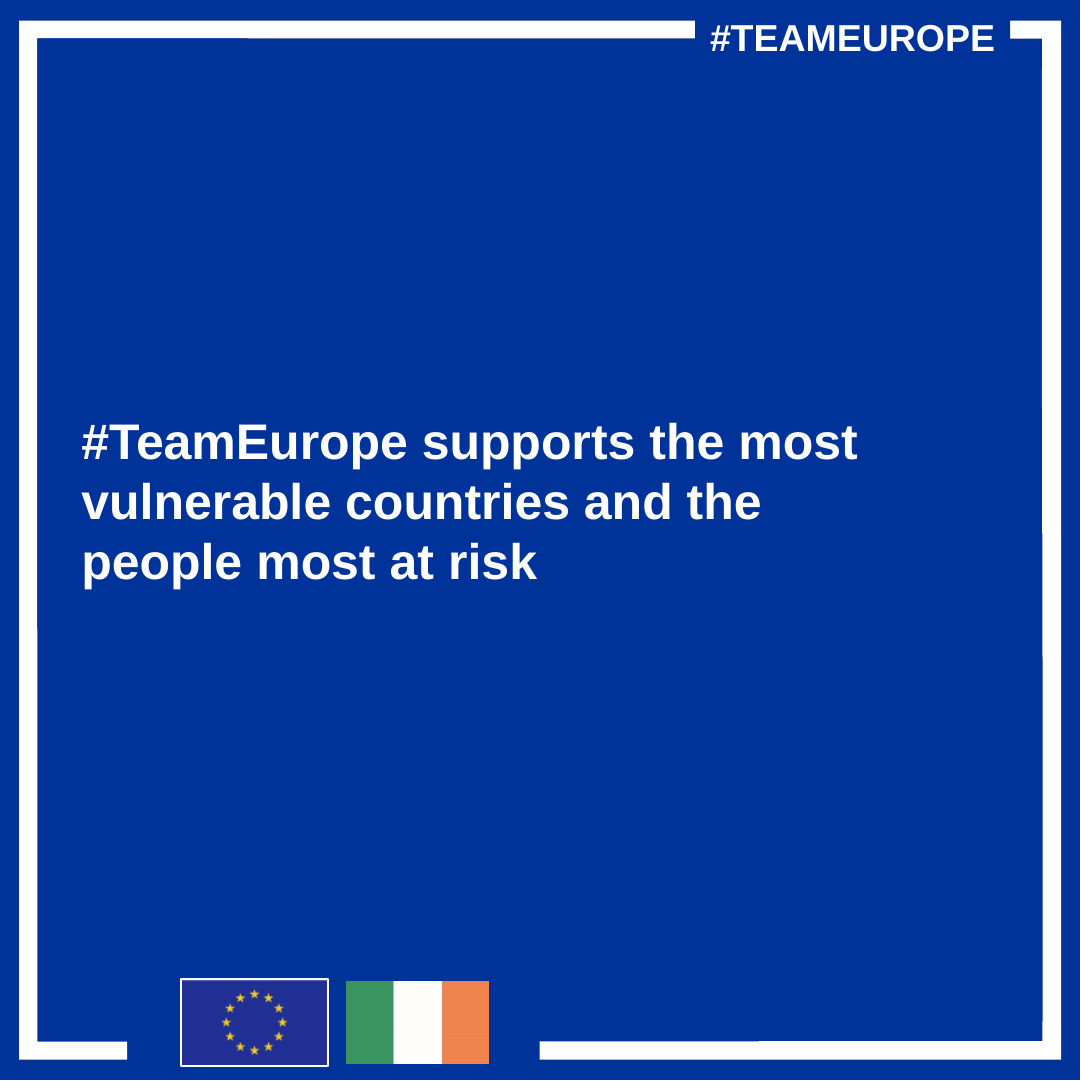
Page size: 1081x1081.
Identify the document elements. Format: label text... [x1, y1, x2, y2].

text_box #TeamEurope supports the most vulnerable countries and the people most at risk [66, 402, 939, 597]
picture [345, 980, 490, 1065]
picture [182, 980, 327, 1065]
